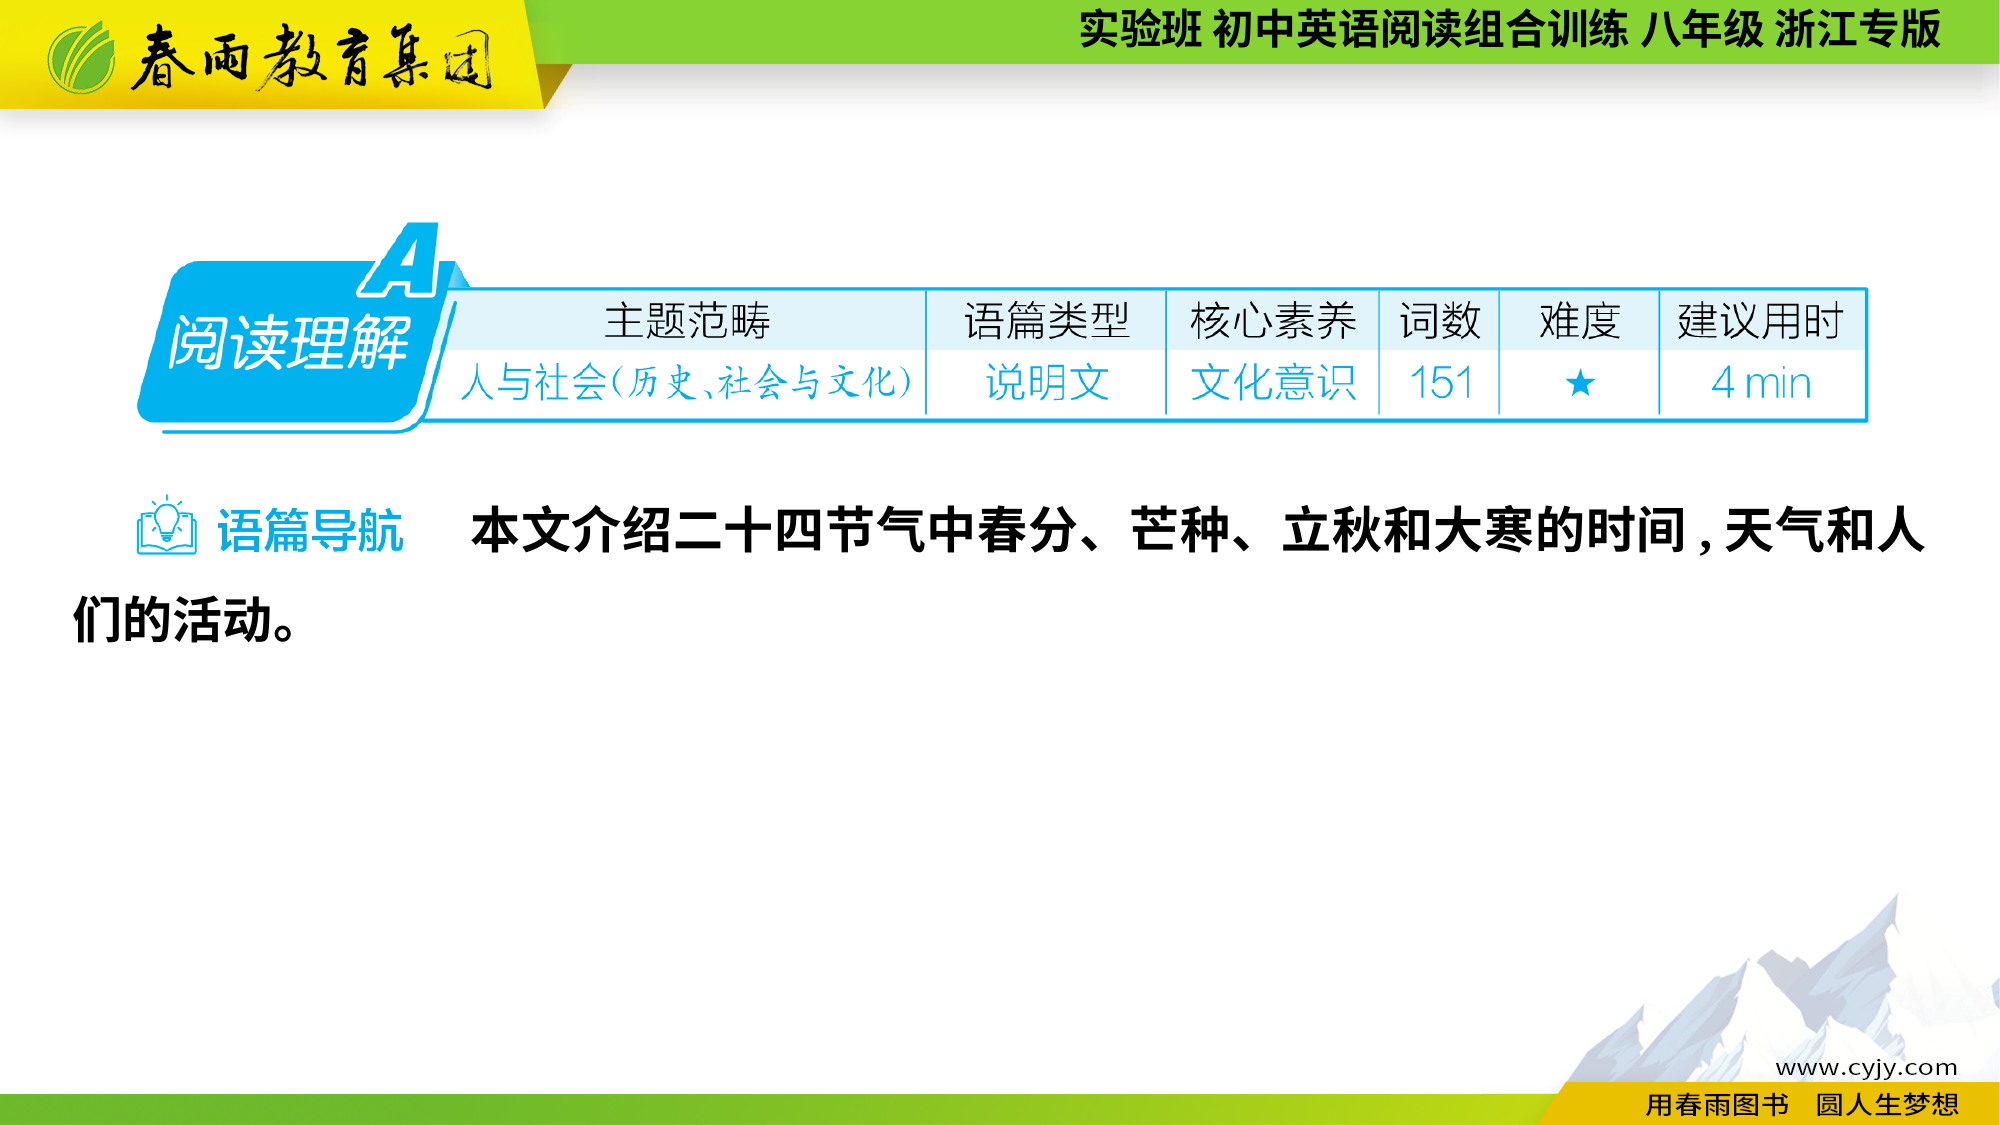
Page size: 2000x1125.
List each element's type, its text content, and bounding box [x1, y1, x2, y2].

picture [0, 0, 2000, 1125]
list 本文介绍二十四节气中春分、芒种、立秋和大寒的时间,天气和人们的活动。 [57, 461, 1942, 647]
